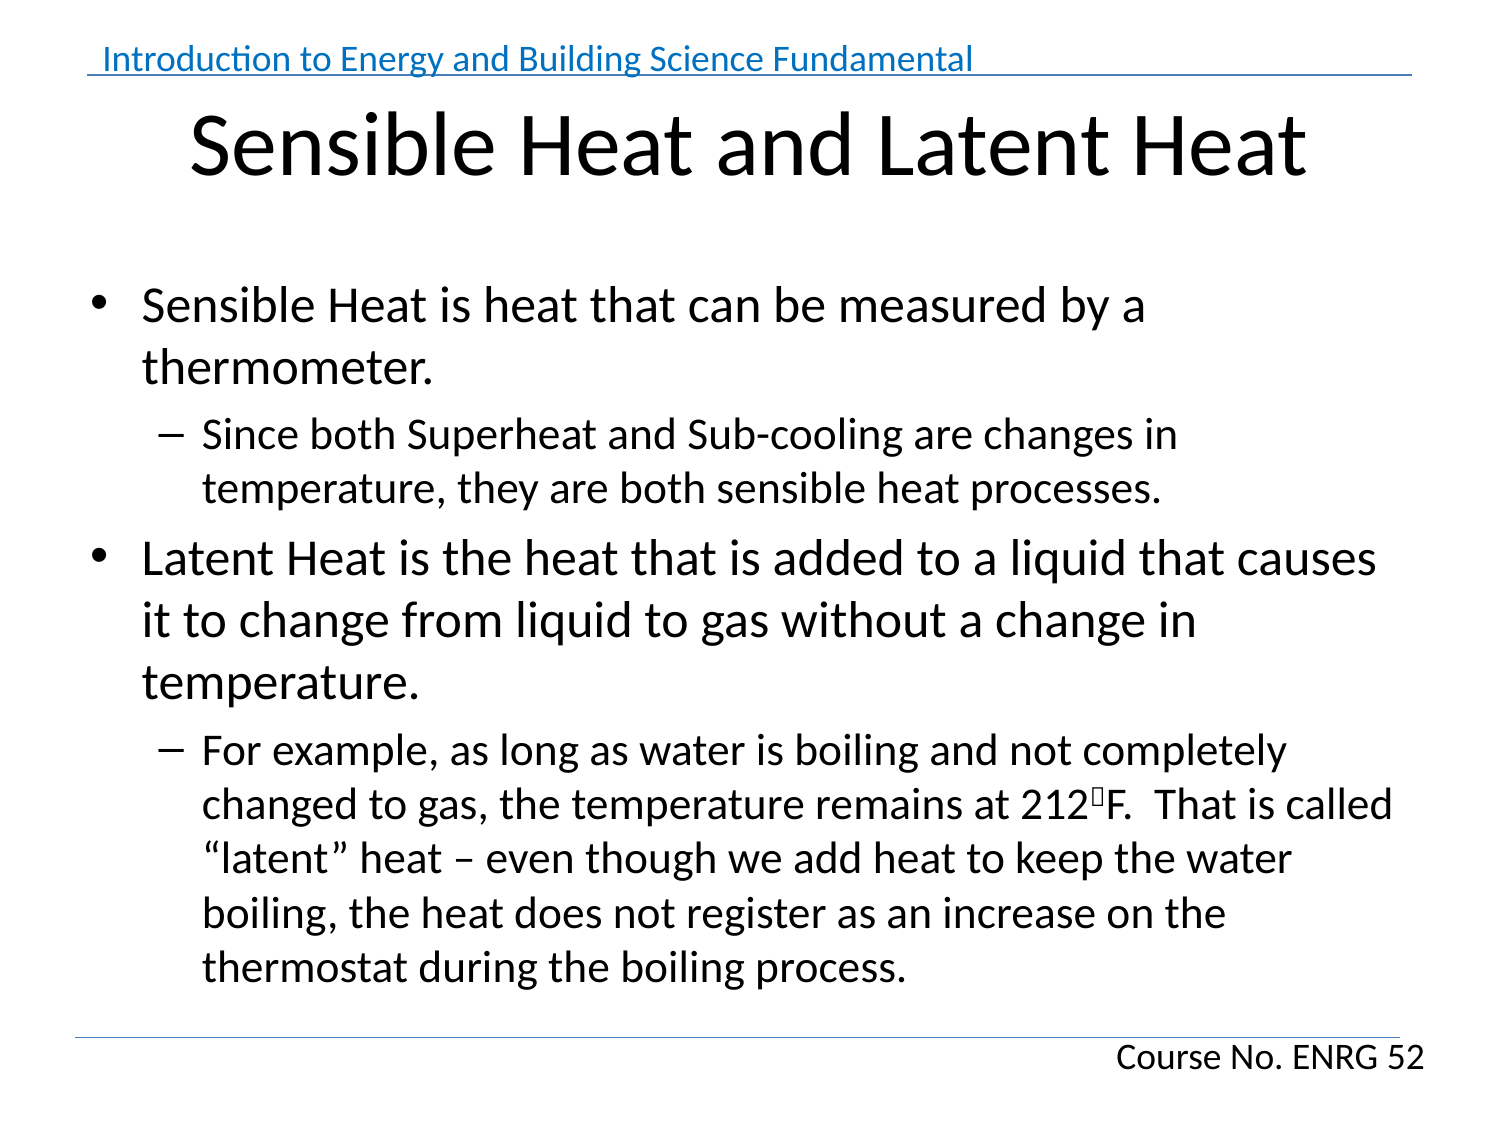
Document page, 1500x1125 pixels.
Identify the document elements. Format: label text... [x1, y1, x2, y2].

list Sensible Heat is heat that can be measured by a thermometer. Since both Superheat and Sub-cooling are changes in temperature, they are both sensible heat processes. Latent Heat is the heat that is added to a liquid that causes it to change from liquid to gas without a change in temperature. For example, as long as water is boiling and not completely changed to gas, the temperature remains at 212F. That is called “latent” heat – even though we add heat to keep the water boiling, the heat does not register as an increase on the thermostat during the boiling process. [75, 262, 1425, 1005]
title Sensible Heat and Latent Heat [75, 45, 1425, 233]
